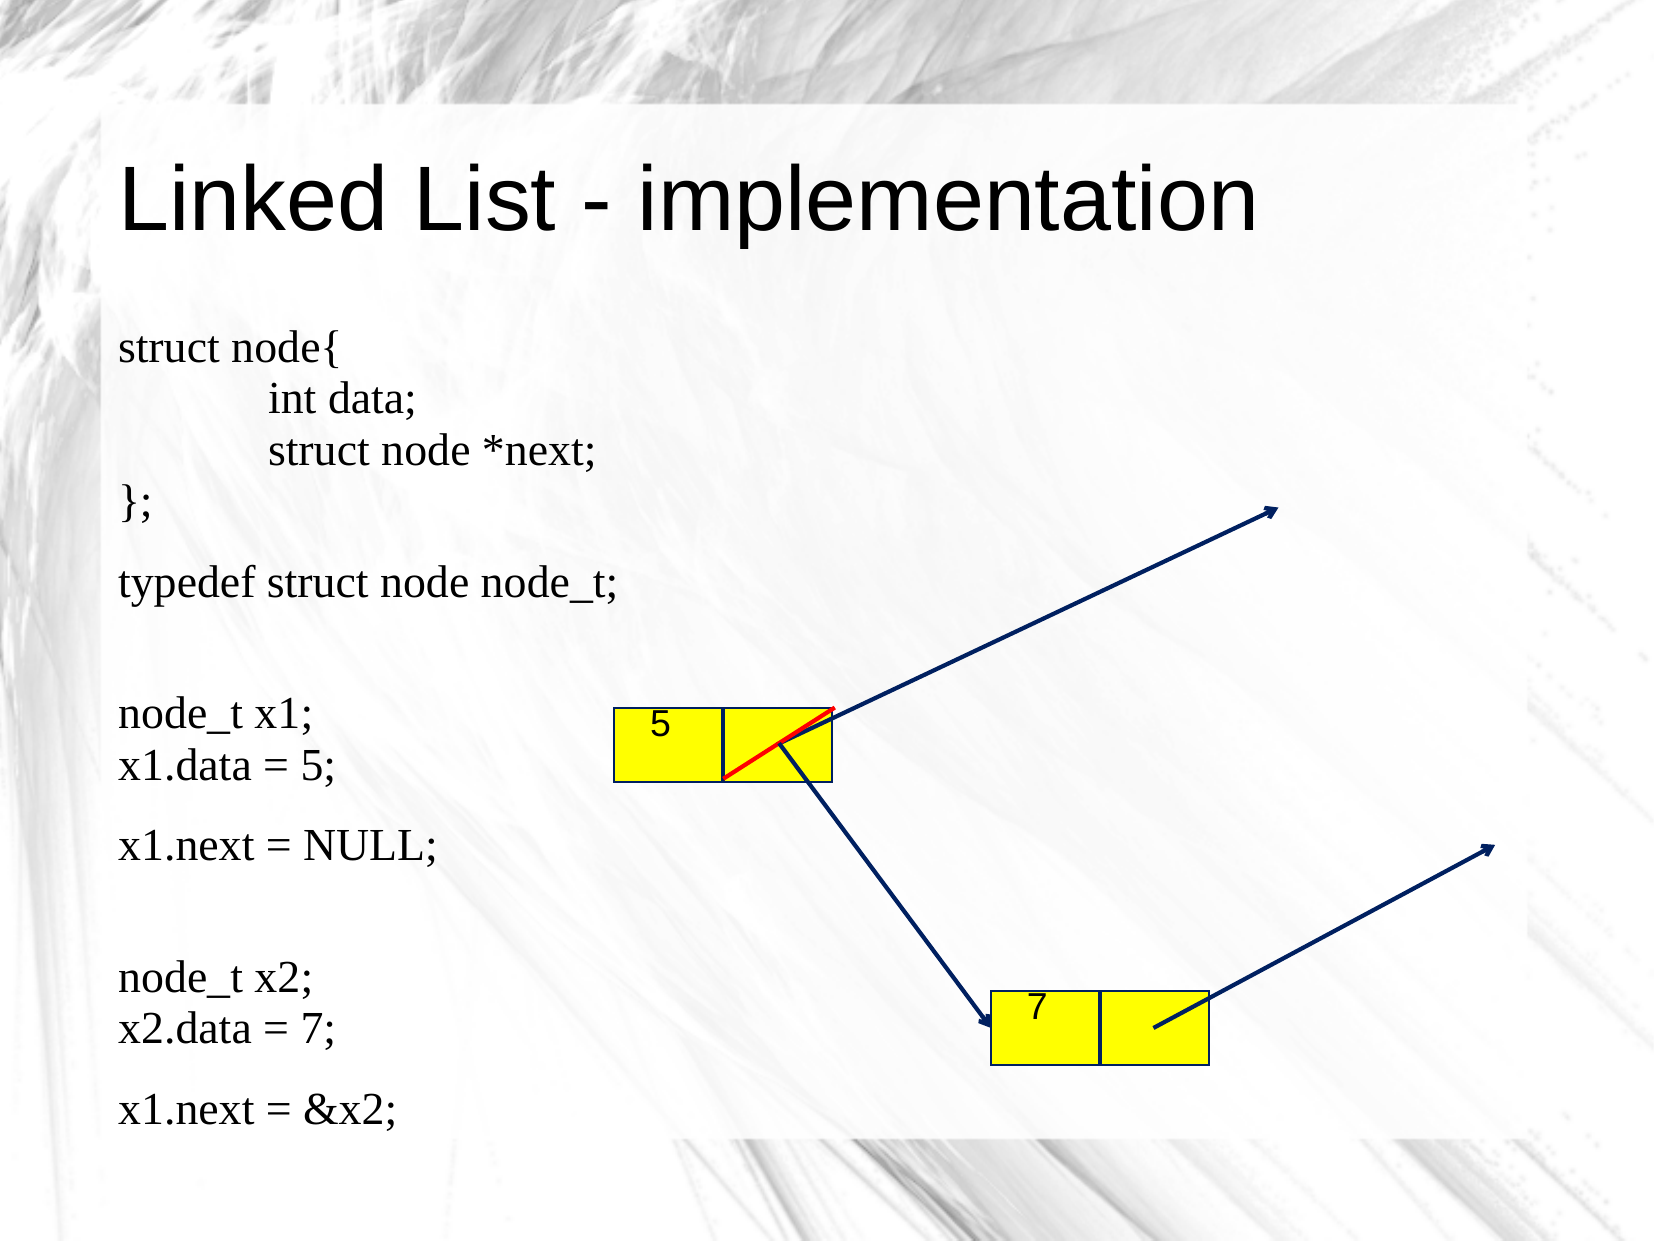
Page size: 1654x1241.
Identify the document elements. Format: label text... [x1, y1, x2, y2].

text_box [723, 707, 835, 779]
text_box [779, 743, 991, 1028]
picture [0, 0, 1654, 1241]
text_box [1153, 844, 1496, 1028]
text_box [990, 990, 1209, 1066]
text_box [614, 707, 779, 782]
title Linked List - implementation [118, 112, 1506, 281]
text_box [776, 507, 1279, 745]
list struct node{ int data; struct node *next; }; typedef struct node node_t; node_t x1; x1.data = 5; x1.next = NULL; node_t x2; x2.data = 7; x1.next = &x2; [118, 319, 1571, 1109]
